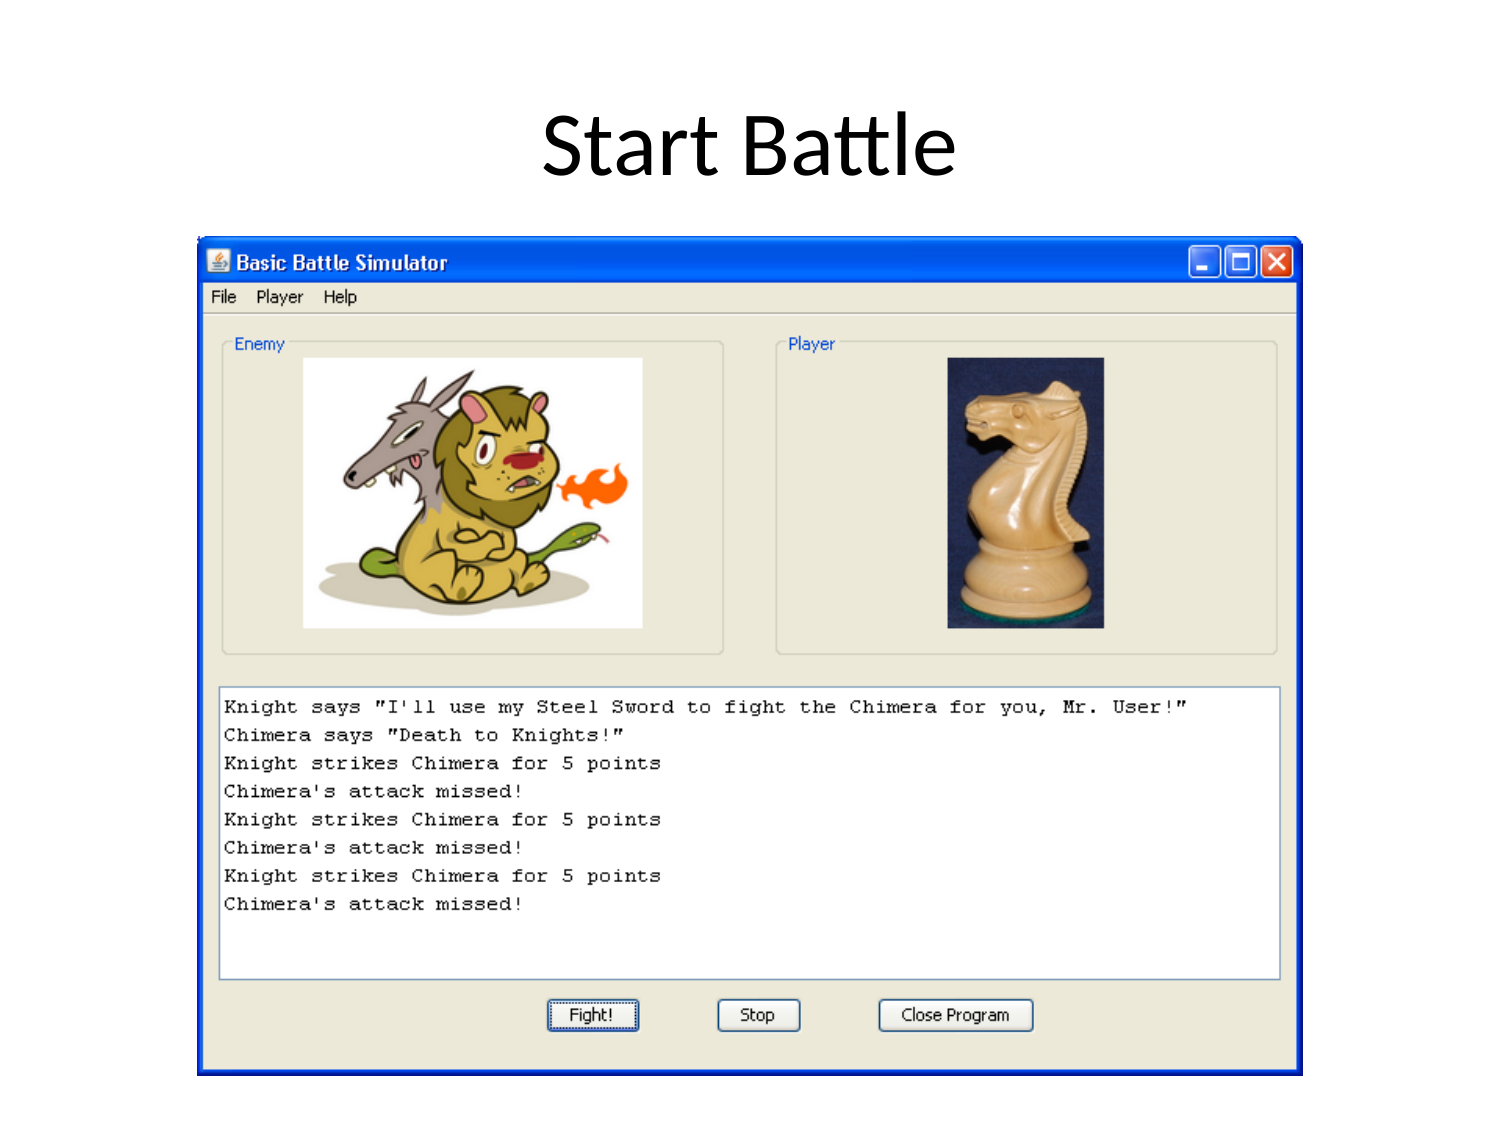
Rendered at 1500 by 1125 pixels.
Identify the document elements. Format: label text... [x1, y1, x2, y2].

picture [197, 236, 1303, 1077]
title Start Battle [75, 45, 1425, 233]
